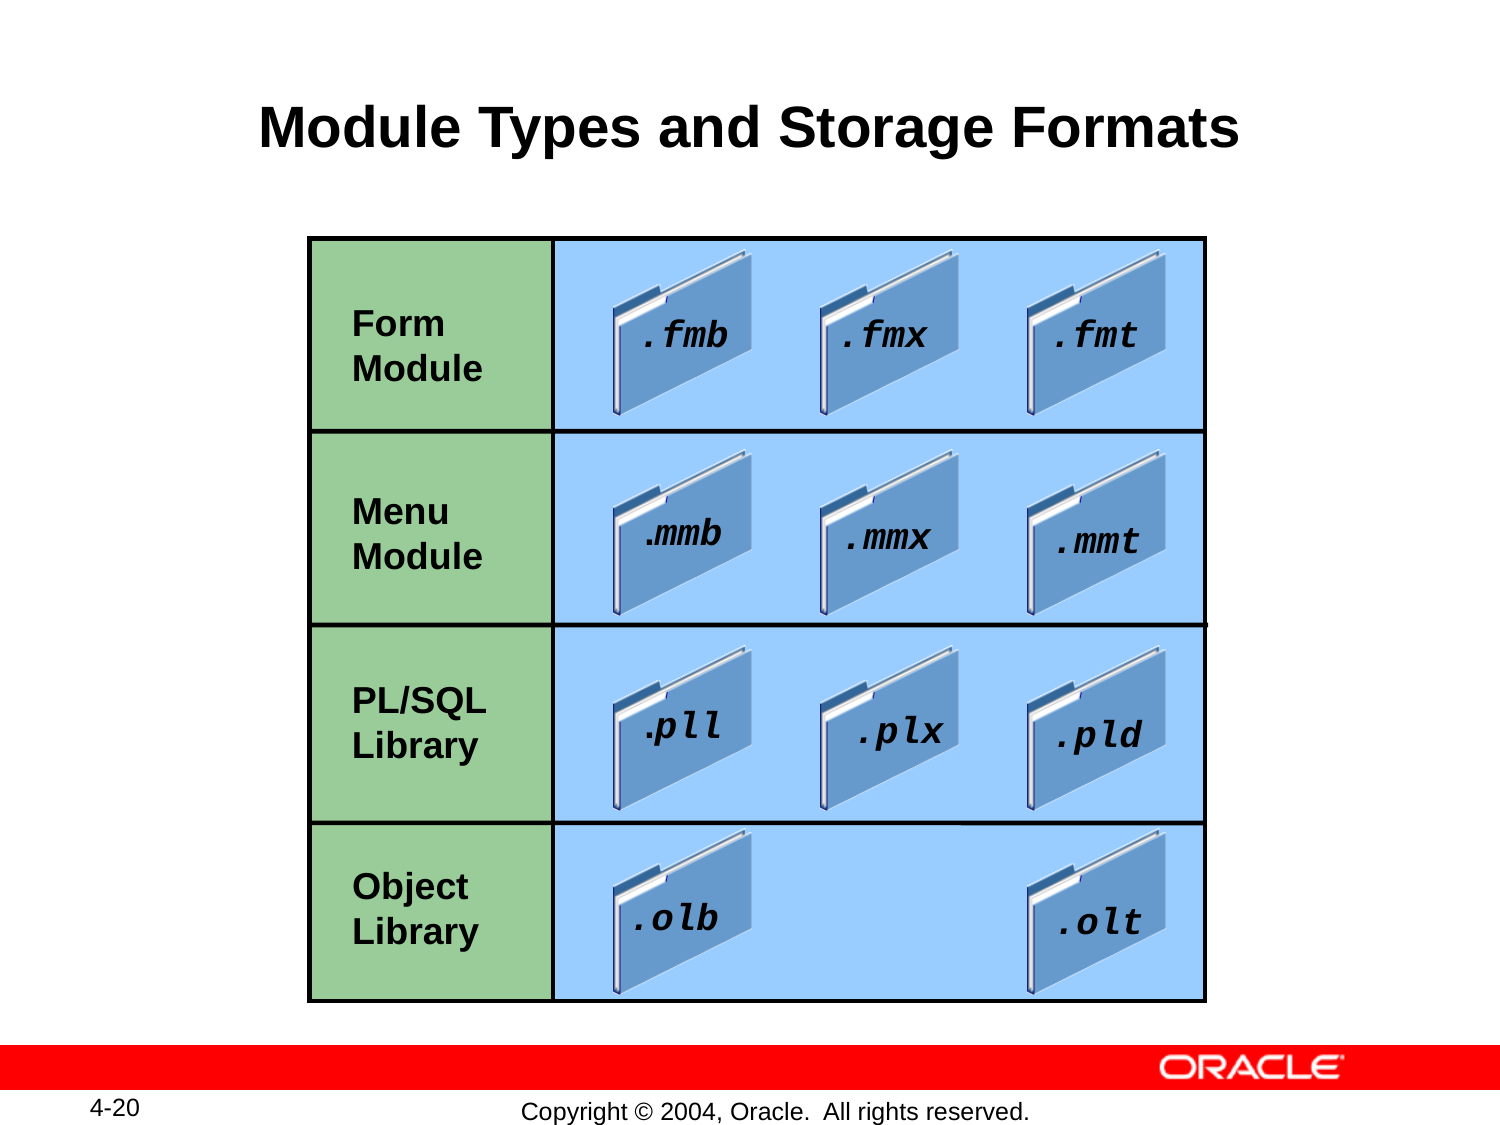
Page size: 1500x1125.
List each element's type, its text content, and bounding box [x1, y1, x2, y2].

picture [612, 249, 752, 416]
picture [612, 449, 752, 616]
picture [1026, 645, 1167, 812]
text_box [553, 823, 1206, 1001]
text_box Object Library [336, 854, 495, 960]
picture [1026, 449, 1167, 616]
text_box Menu Module [336, 479, 499, 585]
text_box [309, 238, 553, 624]
picture [612, 645, 752, 812]
text_box PL/SQL Library [336, 668, 503, 775]
picture [1026, 828, 1167, 995]
picture [819, 249, 959, 416]
picture [1026, 249, 1167, 416]
title Module Types and Storage Formats [149, 87, 1351, 232]
text_box [309, 625, 553, 1001]
text_box [553, 432, 1206, 822]
text_box [553, 238, 1206, 431]
text_box Form Module [336, 291, 499, 397]
picture [612, 828, 752, 995]
picture [819, 449, 959, 616]
picture [819, 645, 959, 812]
